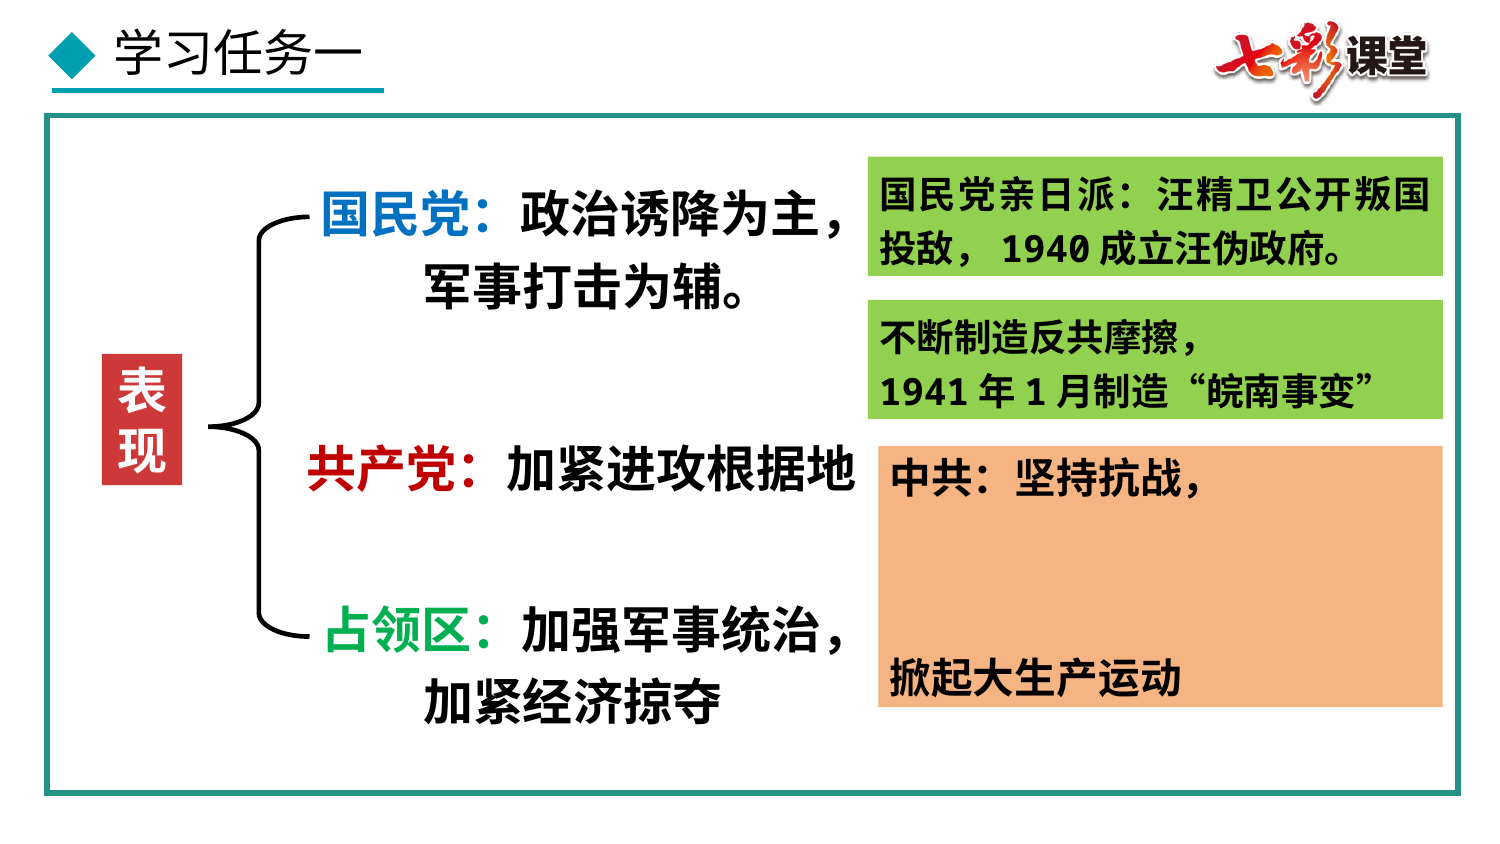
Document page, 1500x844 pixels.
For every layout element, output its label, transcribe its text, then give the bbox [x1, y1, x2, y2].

picture [1210, 15, 1434, 106]
text_box 表 现 [101, 353, 183, 486]
text_box 中共：坚持抗战， 掀起大生产运动 [878, 445, 1443, 708]
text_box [291, 359, 887, 506]
text_box 不断制造反共摩擦， 1941年1月制造“皖南事变” [867, 299, 1443, 419]
text_box 国民党：政治诱降为主， 军事打击为辅。 [309, 165, 854, 287]
text_box 国民党亲日派：汪精卫公开叛国投敌，1940成立汪伪政府。 [867, 156, 1443, 276]
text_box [291, 560, 922, 741]
text_box [208, 215, 310, 636]
